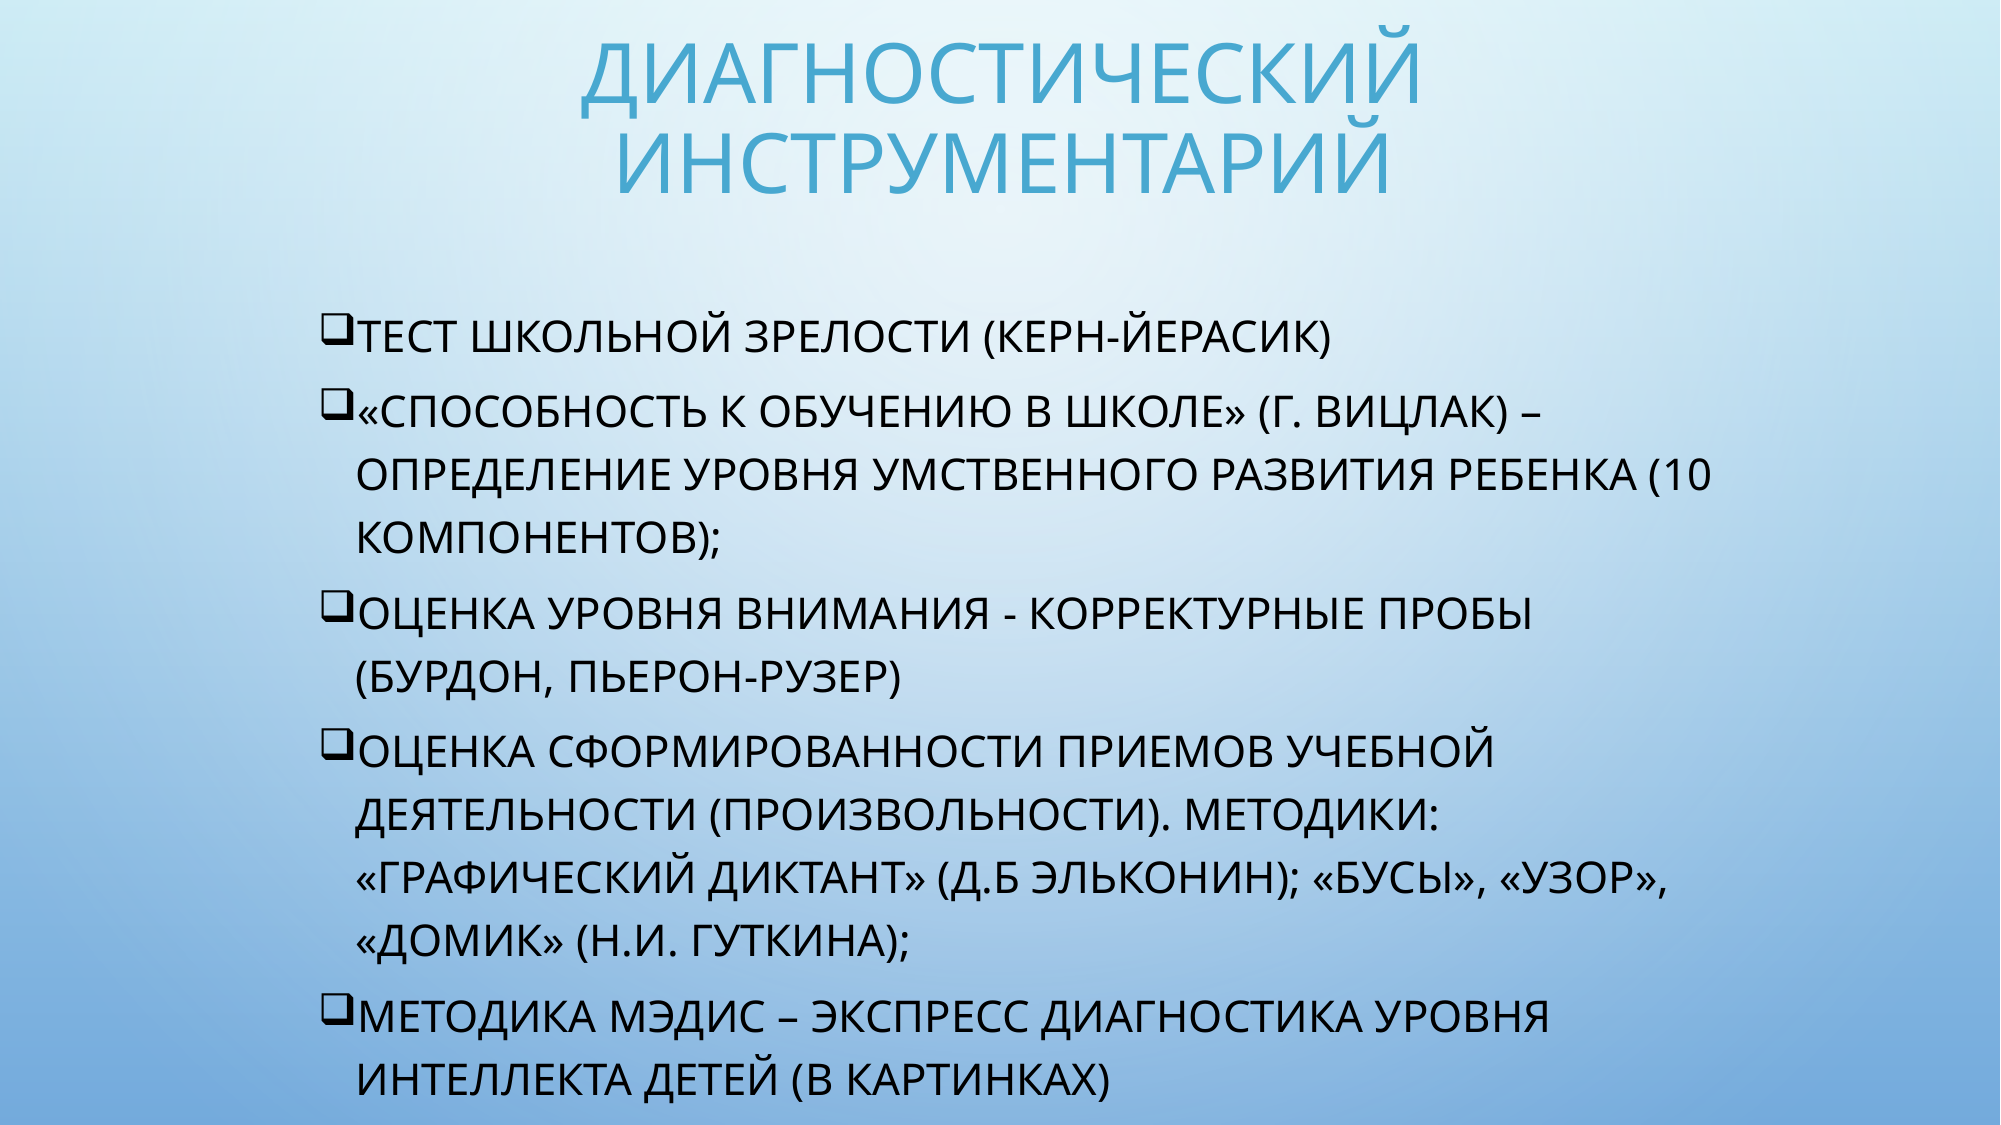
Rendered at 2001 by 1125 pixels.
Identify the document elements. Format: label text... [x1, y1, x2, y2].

title Диагностический инструментарий [384, 47, 1623, 197]
list Тест школьной зрелости (Керн-Йерасик) «Способность к обучению в школе» (Г. Вицлак) – определение уровня умственного развития ребенка (10 компонентов); Оценка уровня внимания - корректурные пробы (Бурдон, Пьерон-Рузер) Оценка сформированности приемов учебной деятельности (произвольности). Методики: «Графический диктант» (Д.Б Эльконин); «Бусы», «Узор», «Домик» (Н.И. Гуткина); Методика МЭДИС – экспресс диагностика уровня интеллекта детей (в картинках) «Определение мотивов учения» (М.Р. Гинзбург) - проективная методика Тест «Лесенка», «Автопортрет» - определение уровня самооценки ребенка Тесты для родителей: опросник Дж. Чейпи [303, 290, 1733, 1035]
